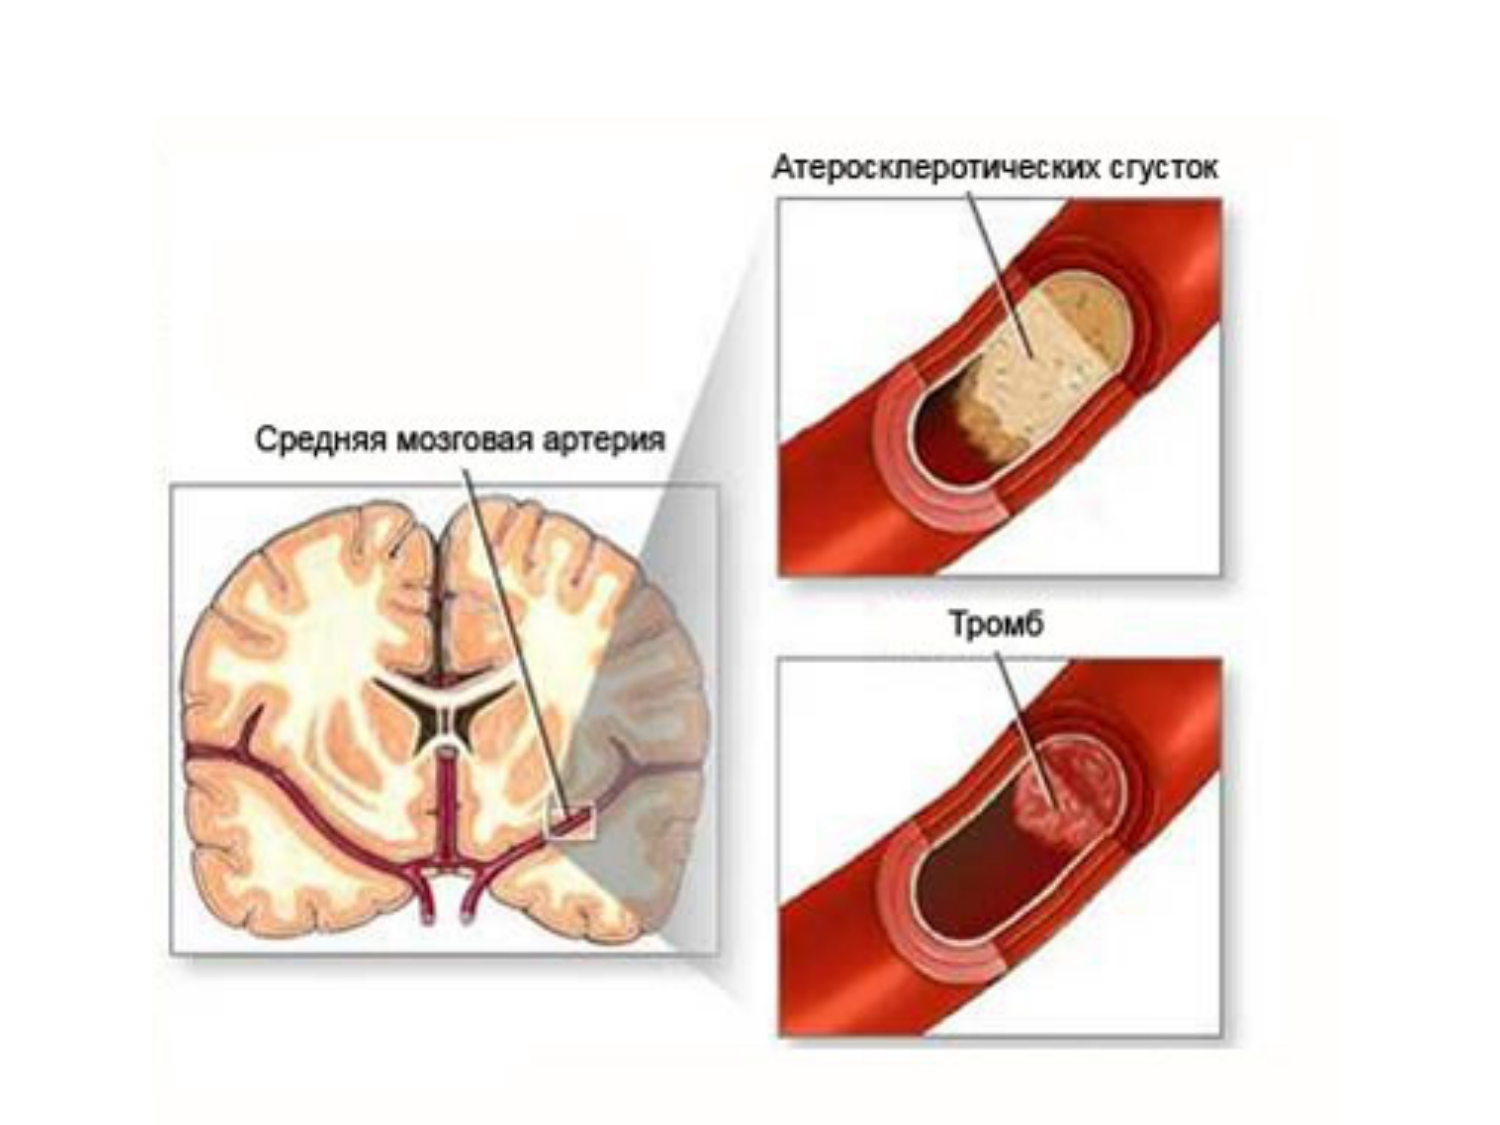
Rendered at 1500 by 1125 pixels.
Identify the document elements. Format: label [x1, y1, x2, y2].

title [53, 42, 1459, 1083]
picture [152, 116, 1340, 1125]
